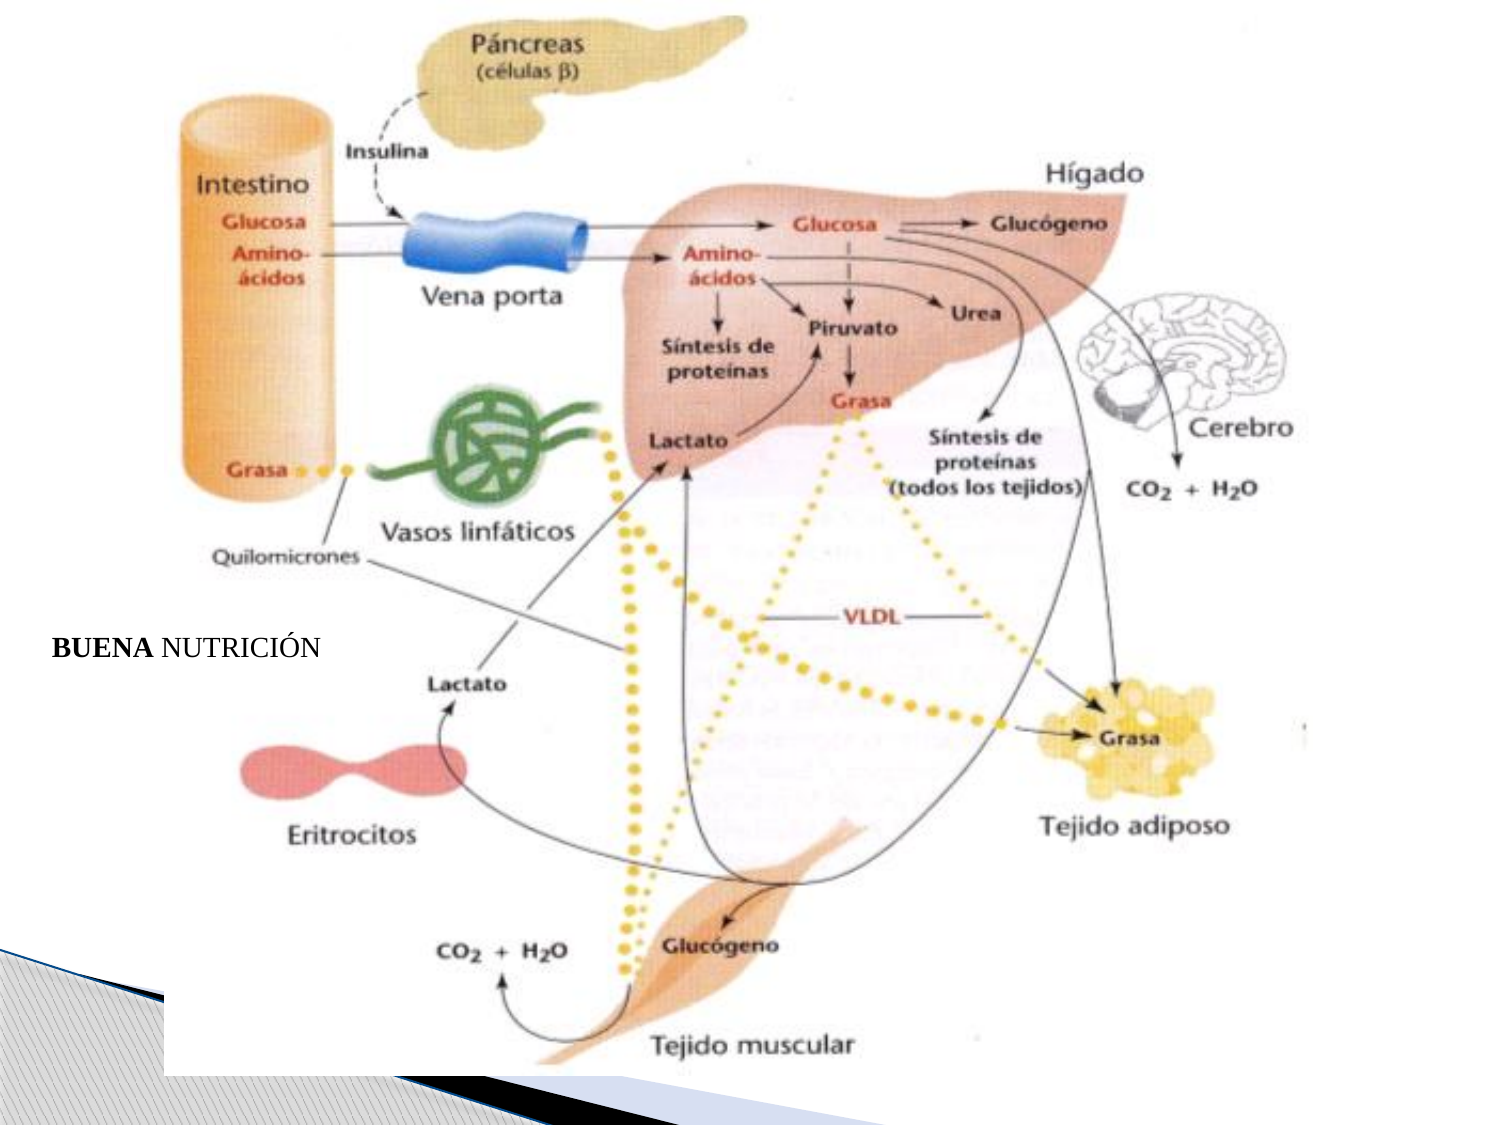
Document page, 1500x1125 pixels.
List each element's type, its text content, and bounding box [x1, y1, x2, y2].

picture [163, 0, 1313, 1076]
text_box BUENA NUTRICIÓN [37, 621, 156, 671]
